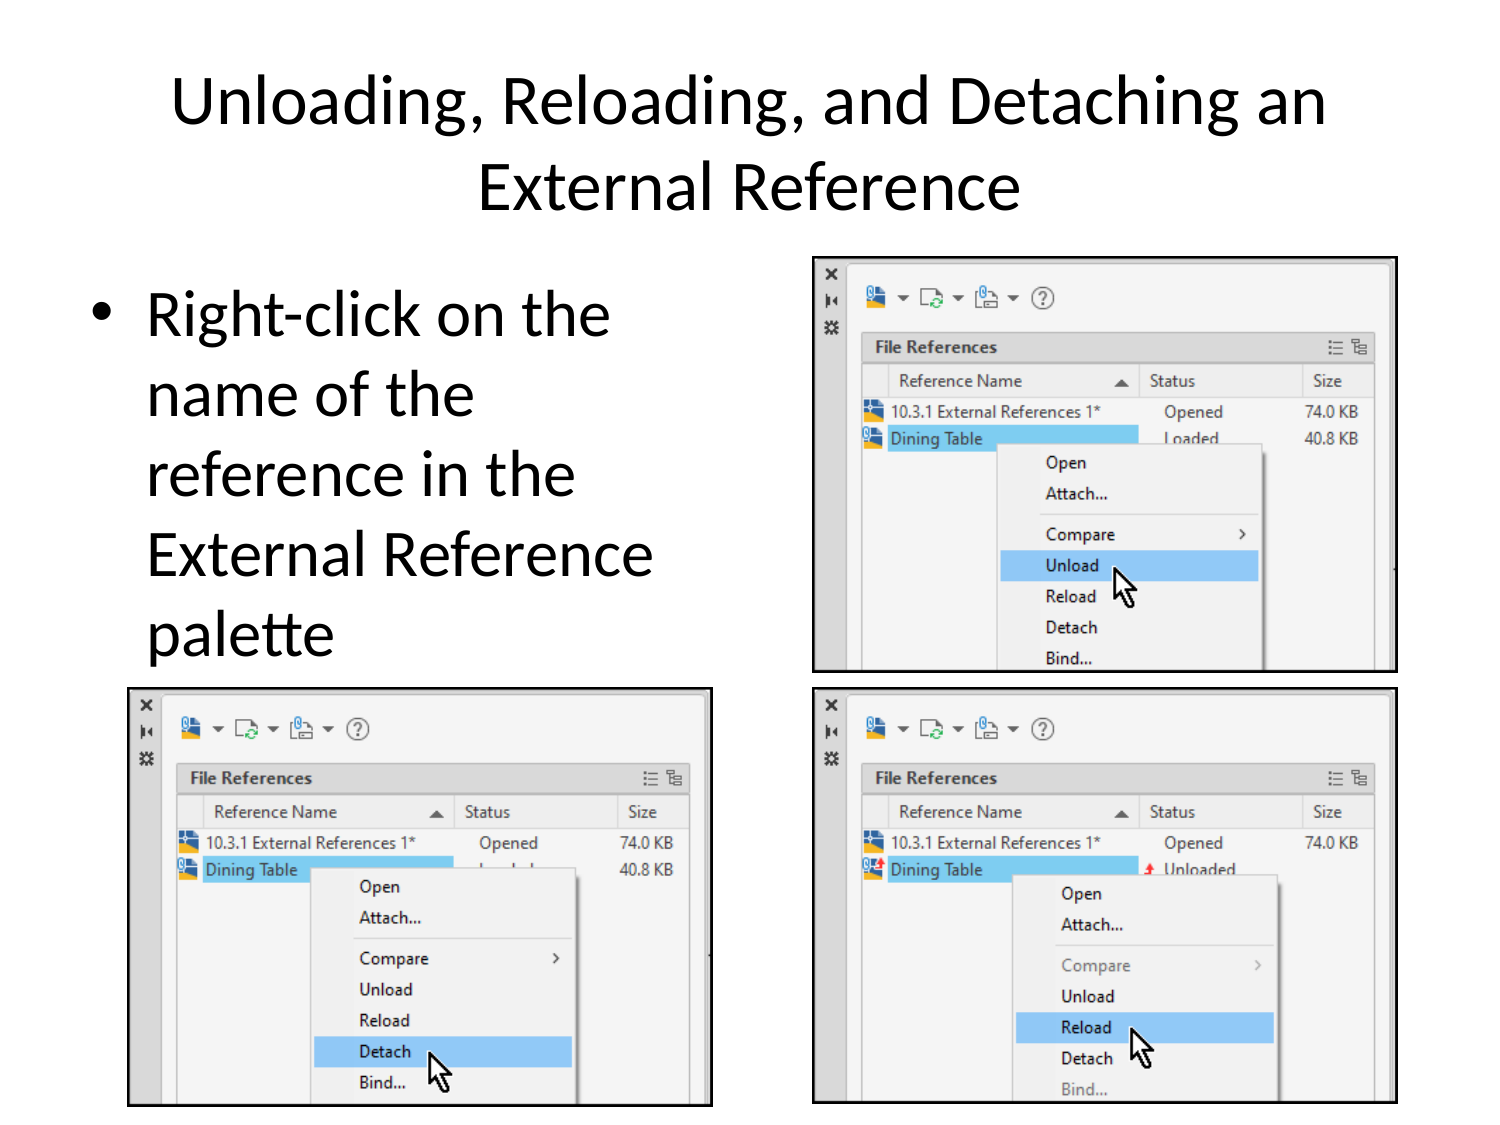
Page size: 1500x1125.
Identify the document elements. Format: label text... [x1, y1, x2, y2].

picture [812, 687, 1398, 1104]
picture [812, 256, 1398, 673]
list Right-click on the name of the reference in the External Reference palette [75, 262, 713, 1005]
title Unloading, Reloading, and Detaching an External Reference [75, 45, 1425, 233]
picture [127, 687, 713, 1107]
